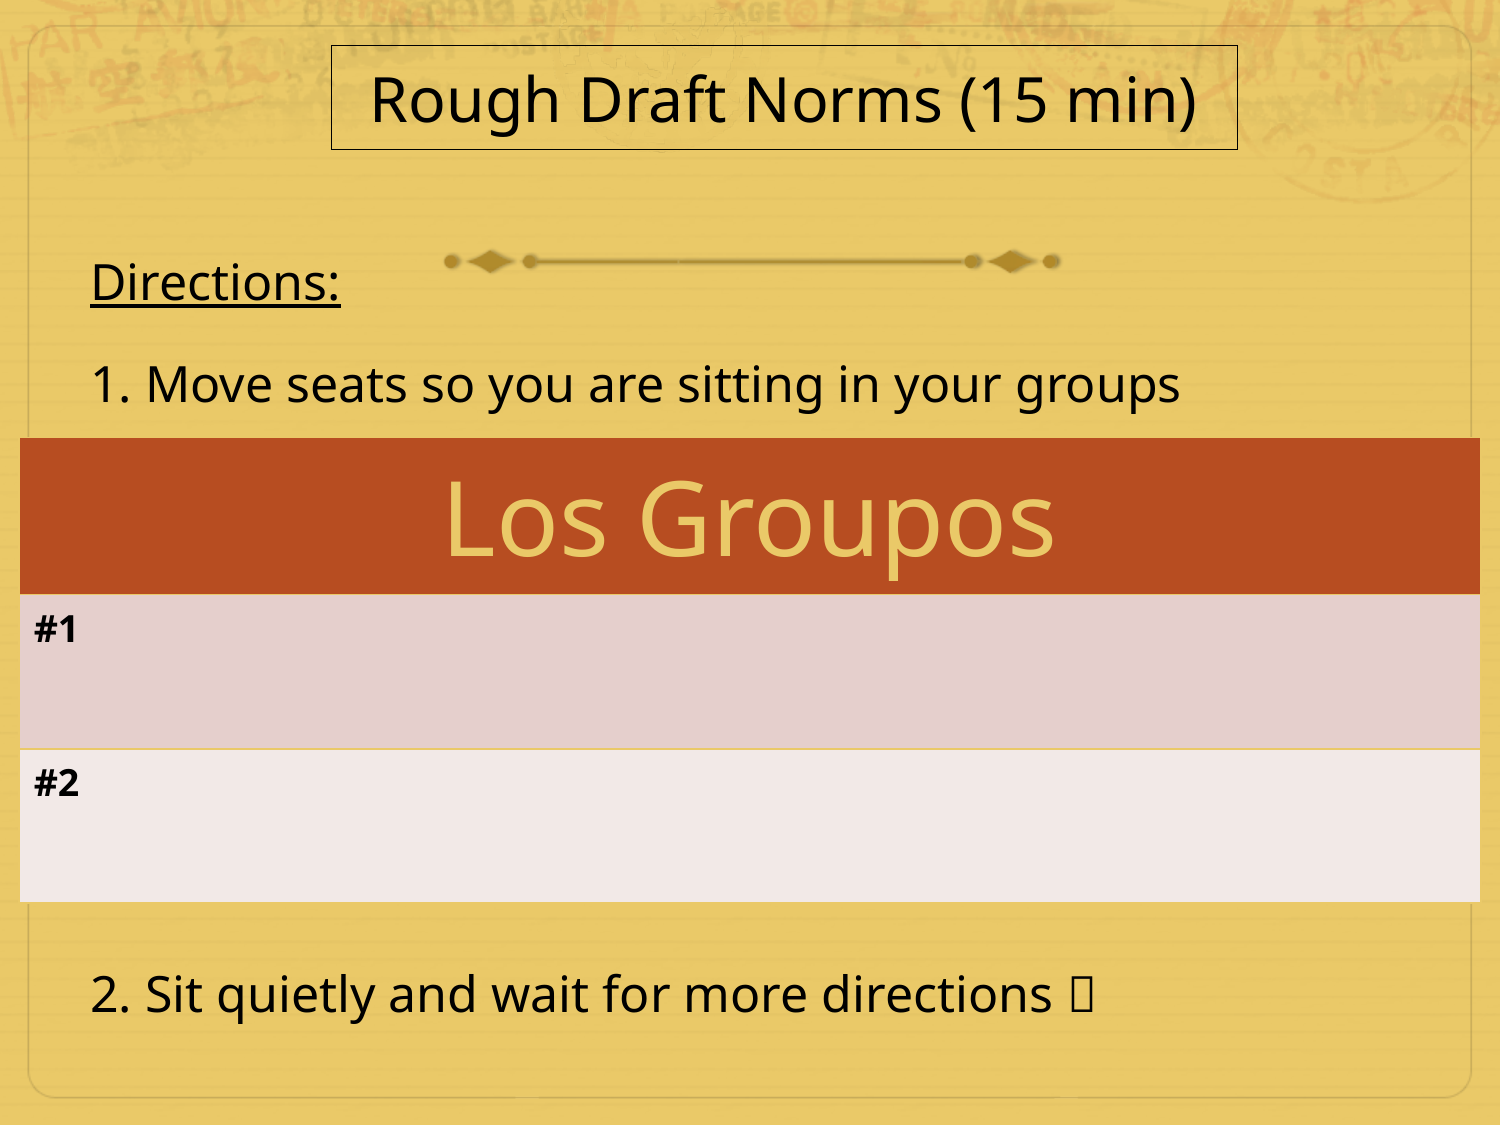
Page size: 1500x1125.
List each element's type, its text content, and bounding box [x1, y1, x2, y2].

list Directions: 1. Move seats so you are sitting in your groups 2. Sit quietly and wait for more directions  [75, 243, 1425, 437]
picture [0, 0, 1500, 1125]
list Directions: 1. Move seats so you are sitting in your groups 2. Sit quietly and wait for more directions  [75, 904, 1425, 1063]
table_cell #2 [20, 750, 1480, 902]
text_box Rough Draft Norms (15 min) [331, 45, 1238, 150]
table_cell #1 [20, 595, 1480, 748]
table_header Los Groupos [20, 438, 1480, 594]
